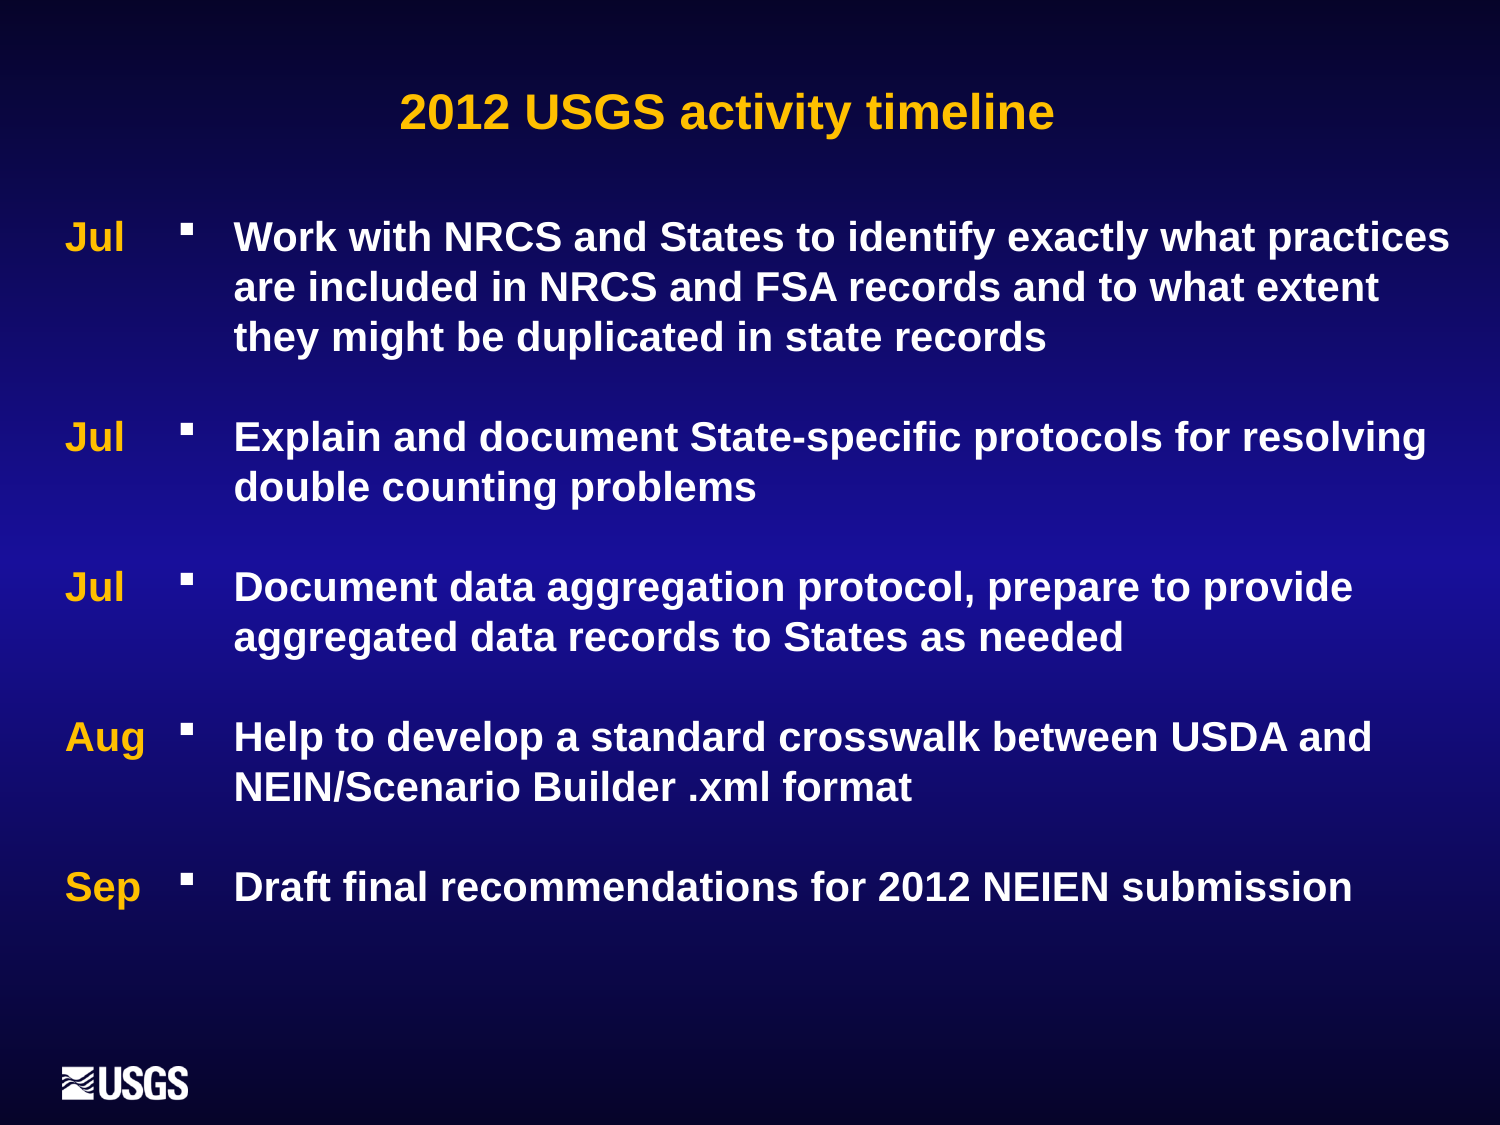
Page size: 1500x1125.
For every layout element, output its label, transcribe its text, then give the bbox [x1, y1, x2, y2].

text_box Work with NRCS and States to identify exactly what practices are included in NRCS and FSA records and to what extent they might be duplicated in state records Explain and document State-specific protocols for resolving double counting problems Document data aggregation protocol, prepare to provide aggregated data records to States as needed Help to develop a standard crosswalk between USDA and NEIN/Scenario Builder .xml format Draft final recommendations for 2012 NEIEN submission [350, 201, 1475, 917]
text_box Jul Jul Jul Aug Sep [49, 152, 350, 918]
text_box 2012 USGS activity timeline [384, 12, 1071, 148]
